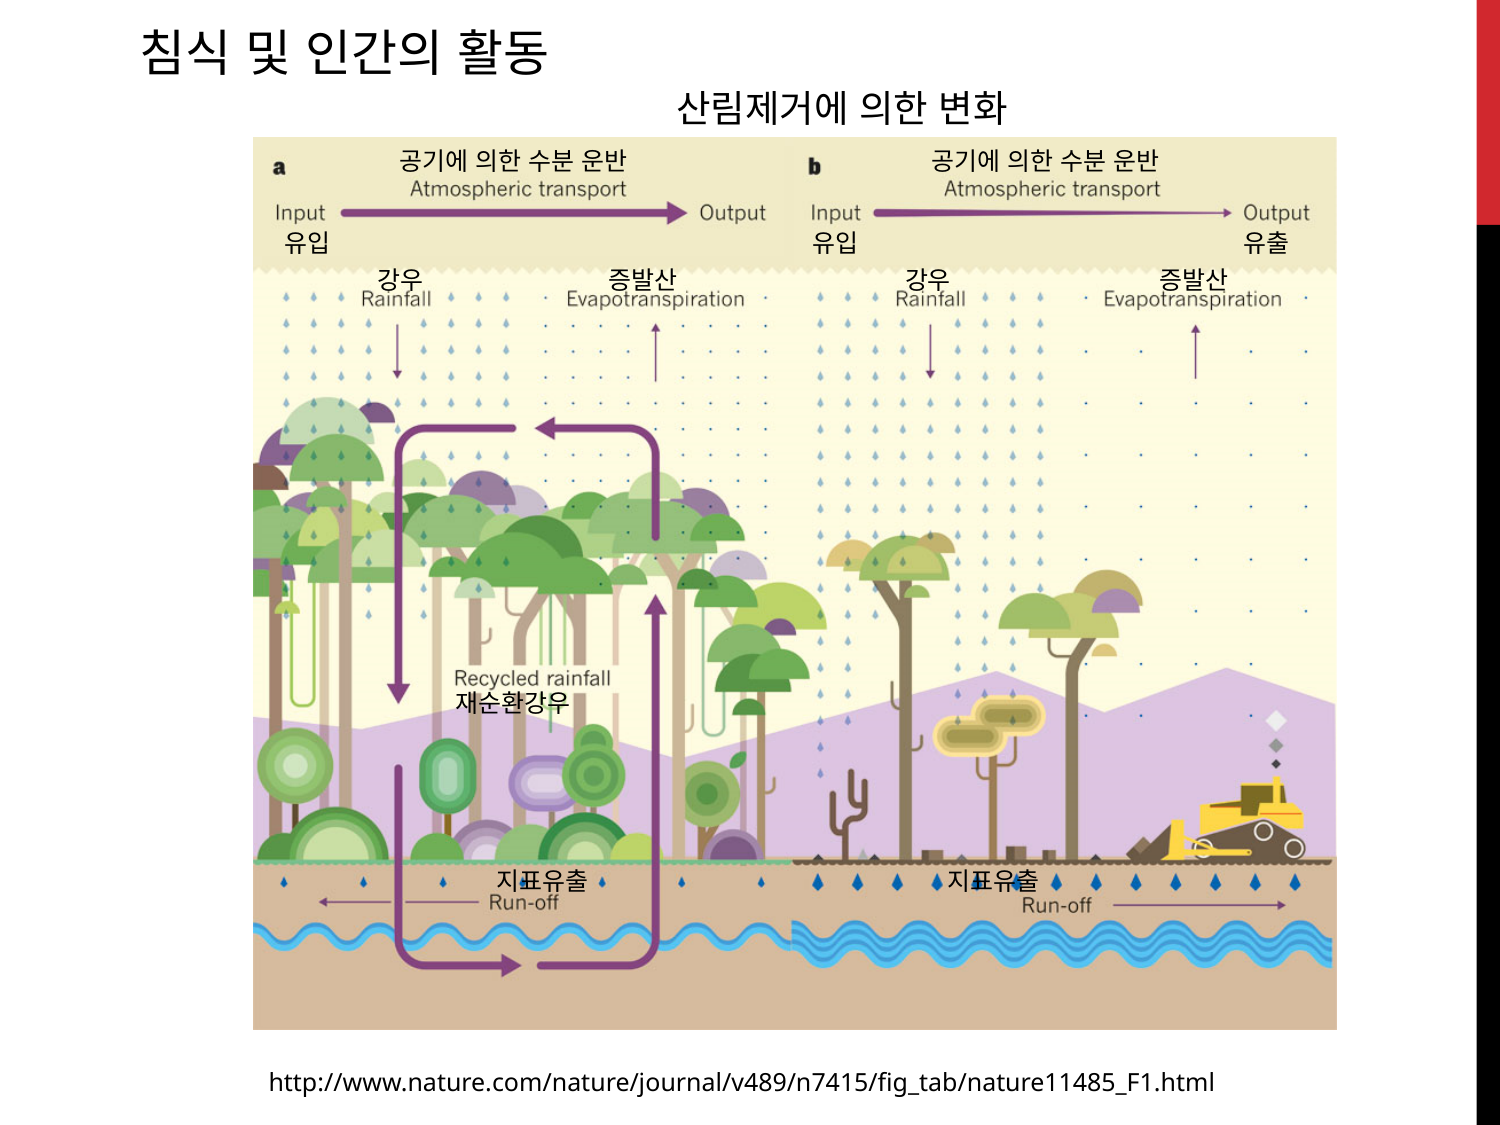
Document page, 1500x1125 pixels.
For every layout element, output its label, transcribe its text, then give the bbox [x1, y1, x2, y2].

picture [253, 137, 1338, 1030]
text_box http://www.nature.com/nature/journal/v489/n7415/fig_tab/nature11485_F1.html [253, 1058, 1267, 1104]
text_box 침식 및 인간의 활동 [124, 14, 565, 89]
text_box 산림제거에 의한 변화 [661, 78, 1023, 132]
